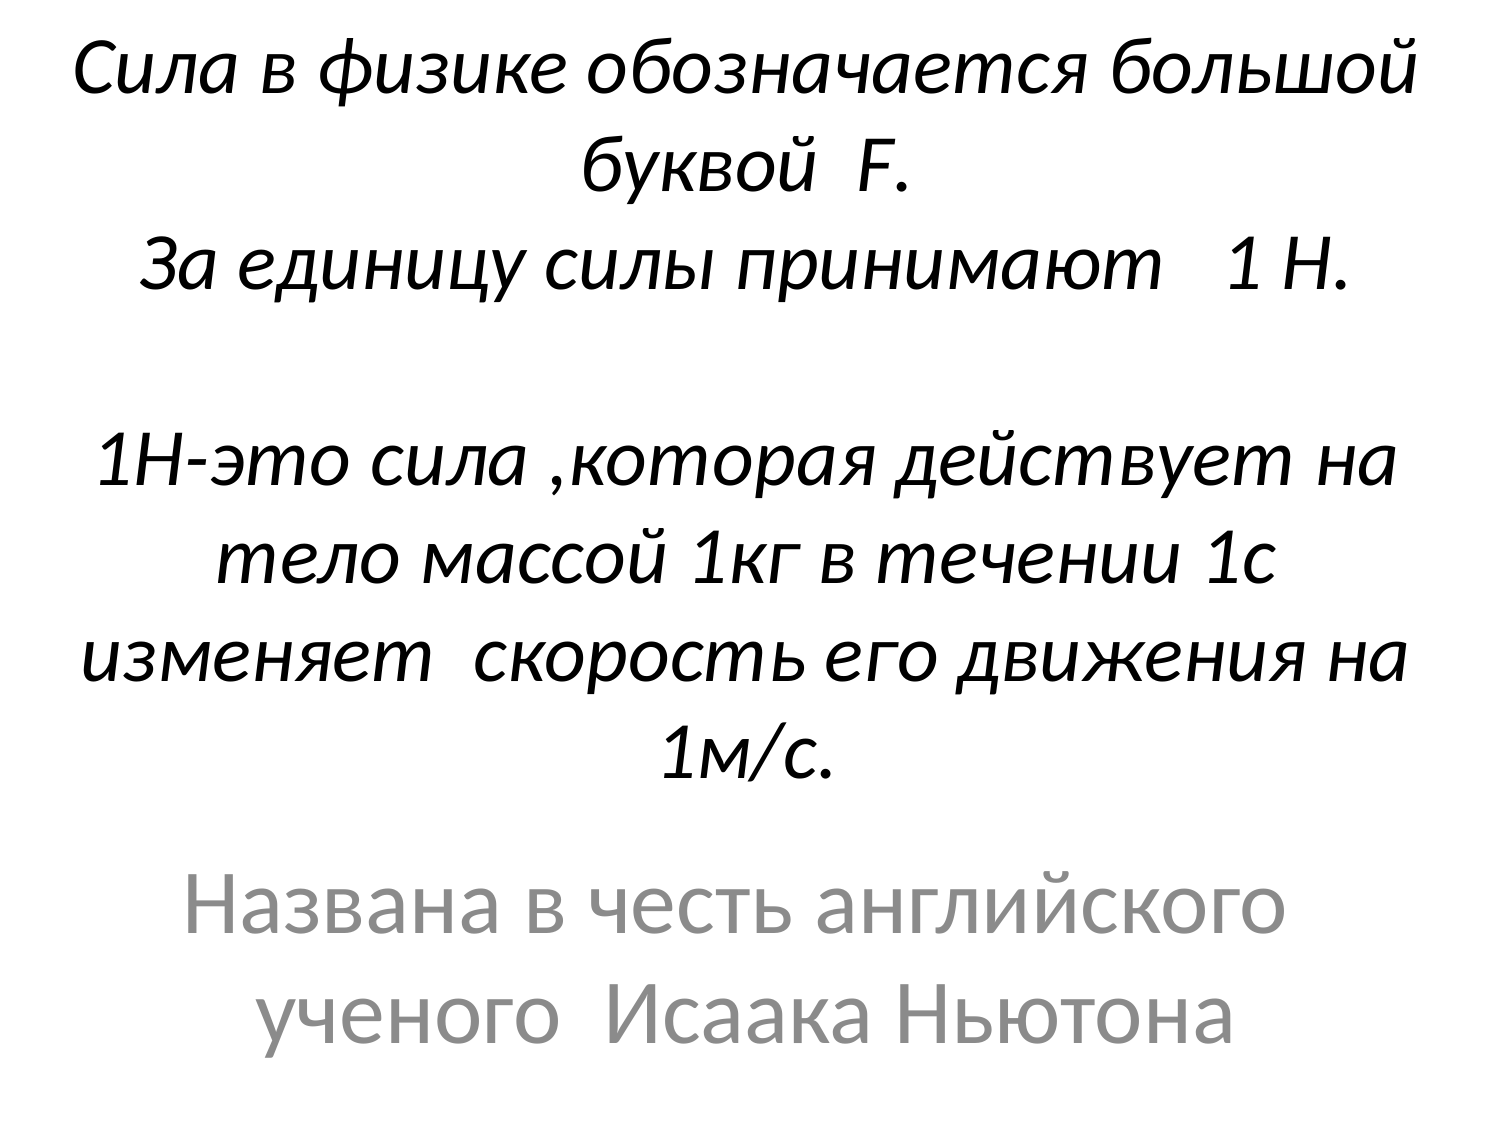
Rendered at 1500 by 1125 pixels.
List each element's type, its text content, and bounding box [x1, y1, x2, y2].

subtitle Названа в честь английского ученого Исаака Ньютона [64, 833, 1429, 1071]
title Сила в физике обозначается большой буквой F. За единицу силы принимают 1 Н. 1Н-это сила ,которая действует на тело массой 1кг в течении 1с изменяет скорость его движения на 1м/с. [52, 0, 1441, 906]
